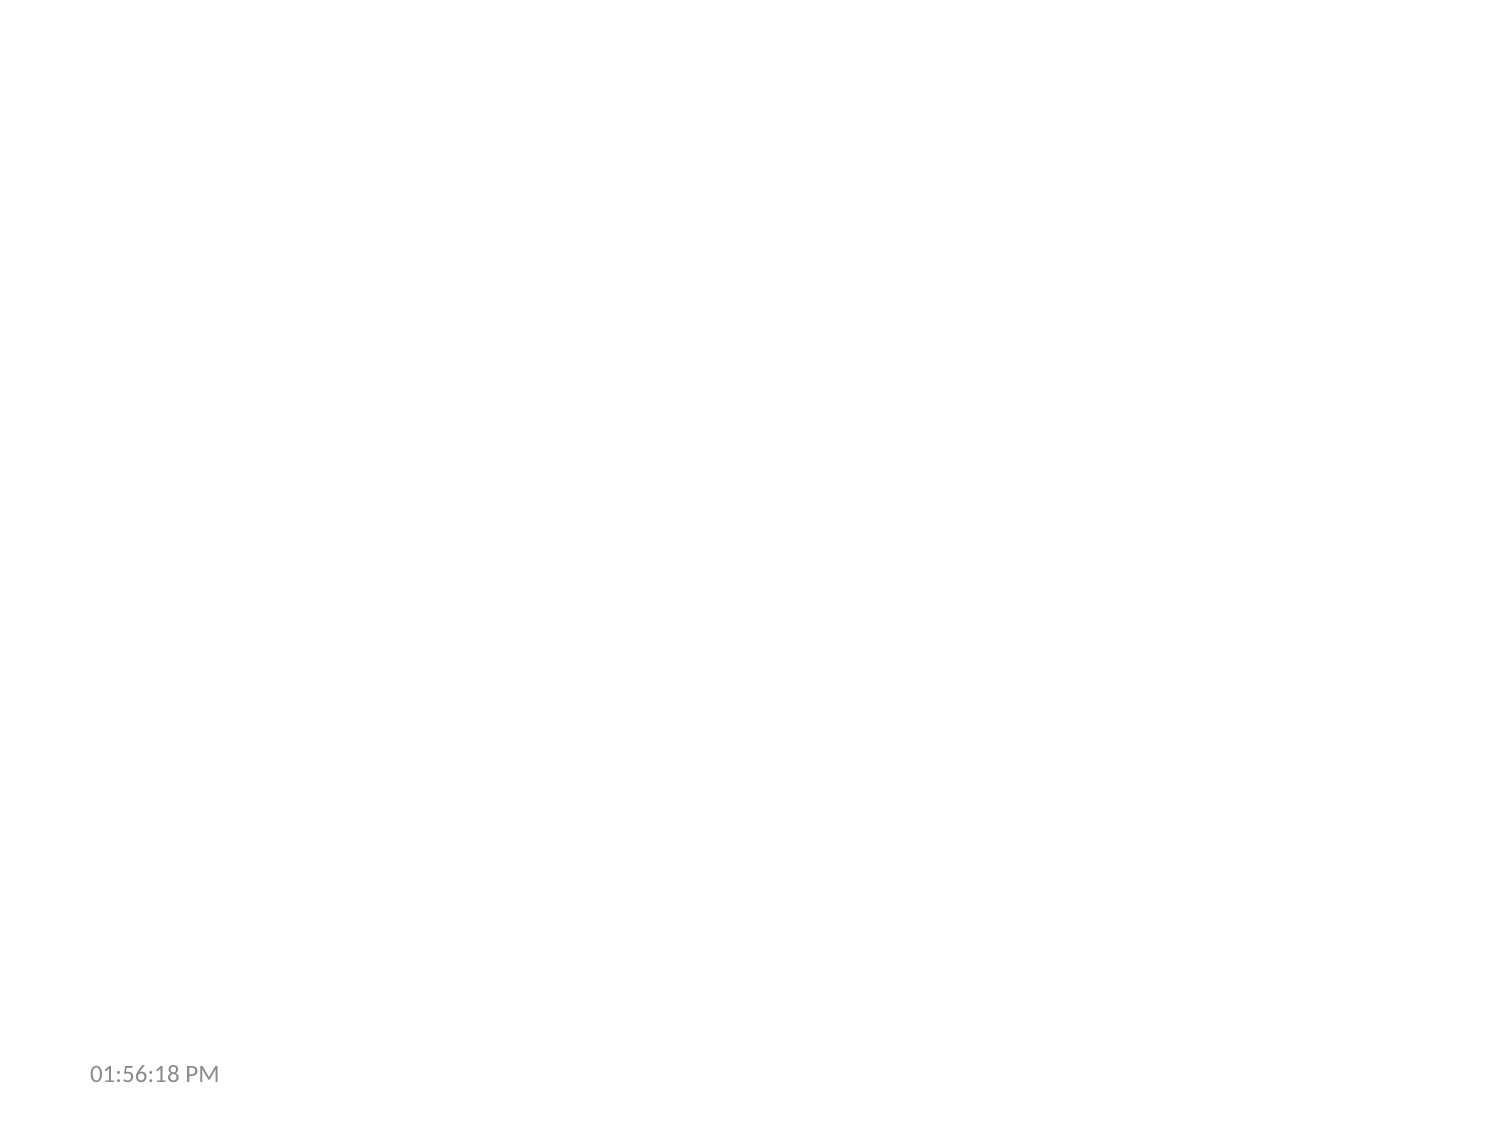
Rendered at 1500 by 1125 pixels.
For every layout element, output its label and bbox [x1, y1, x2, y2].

slide_number [75, 1042, 425, 1103]
